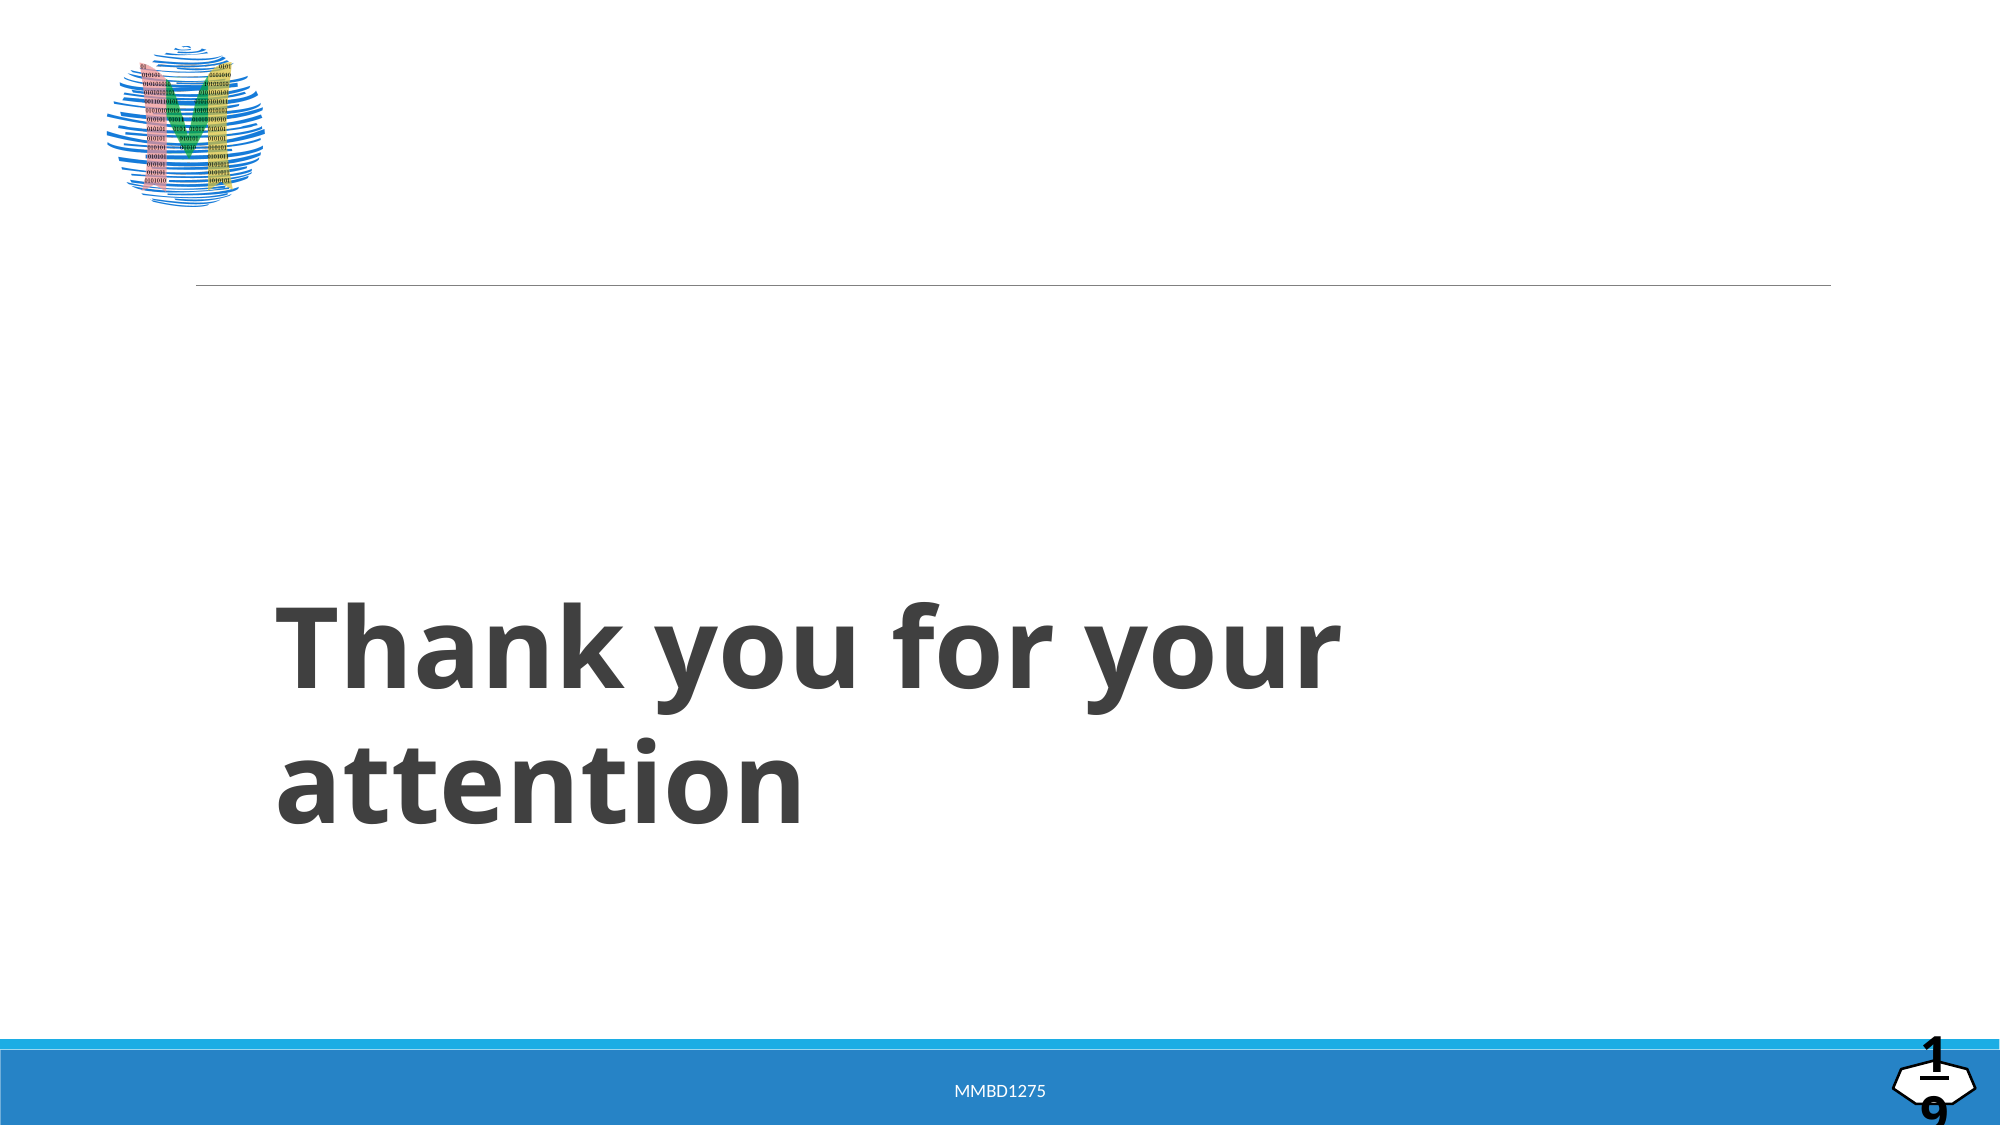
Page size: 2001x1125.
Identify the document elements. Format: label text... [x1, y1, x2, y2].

text_box Thank you for your attention [259, 568, 1897, 836]
picture [100, 39, 266, 212]
footer MMBD1275 [604, 1059, 1396, 1120]
text_box 19 [1891, 1059, 1977, 1106]
